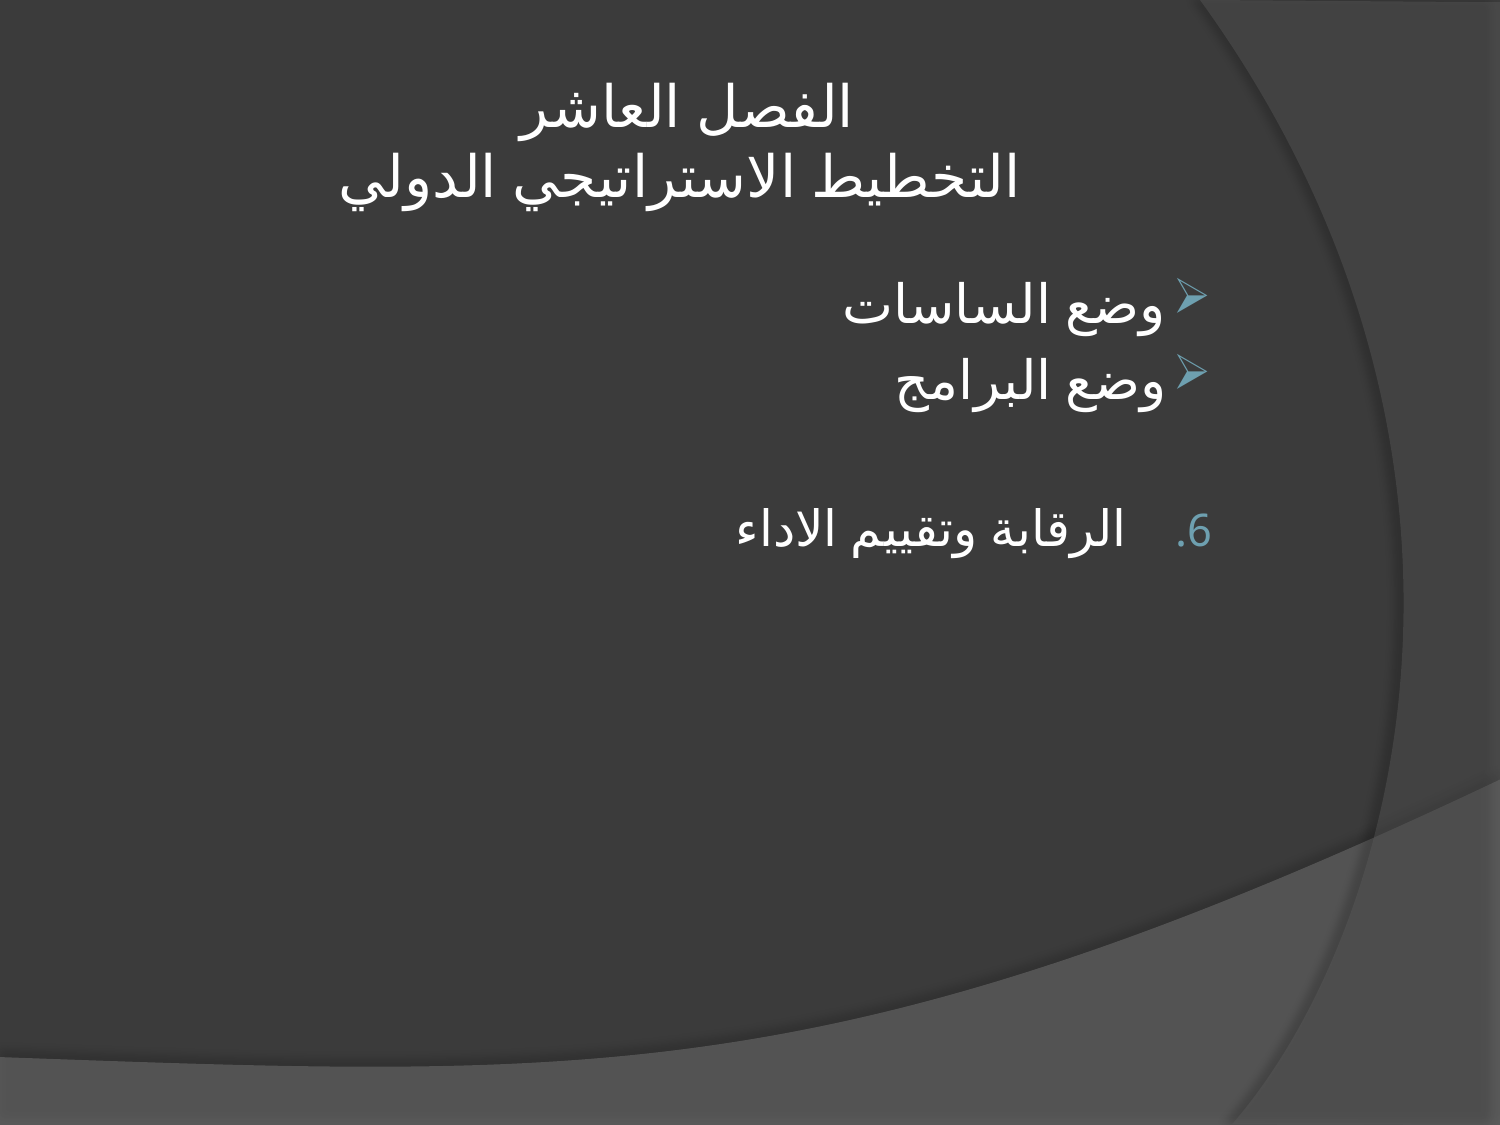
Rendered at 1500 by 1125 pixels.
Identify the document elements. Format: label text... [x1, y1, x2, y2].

title الفصل العاشر التخطيط الاستراتيجي الدولي [75, 45, 1300, 233]
list وضع الساسات وضع البرامج الرقابة وتقييم الاداء [75, 262, 1300, 1005]
